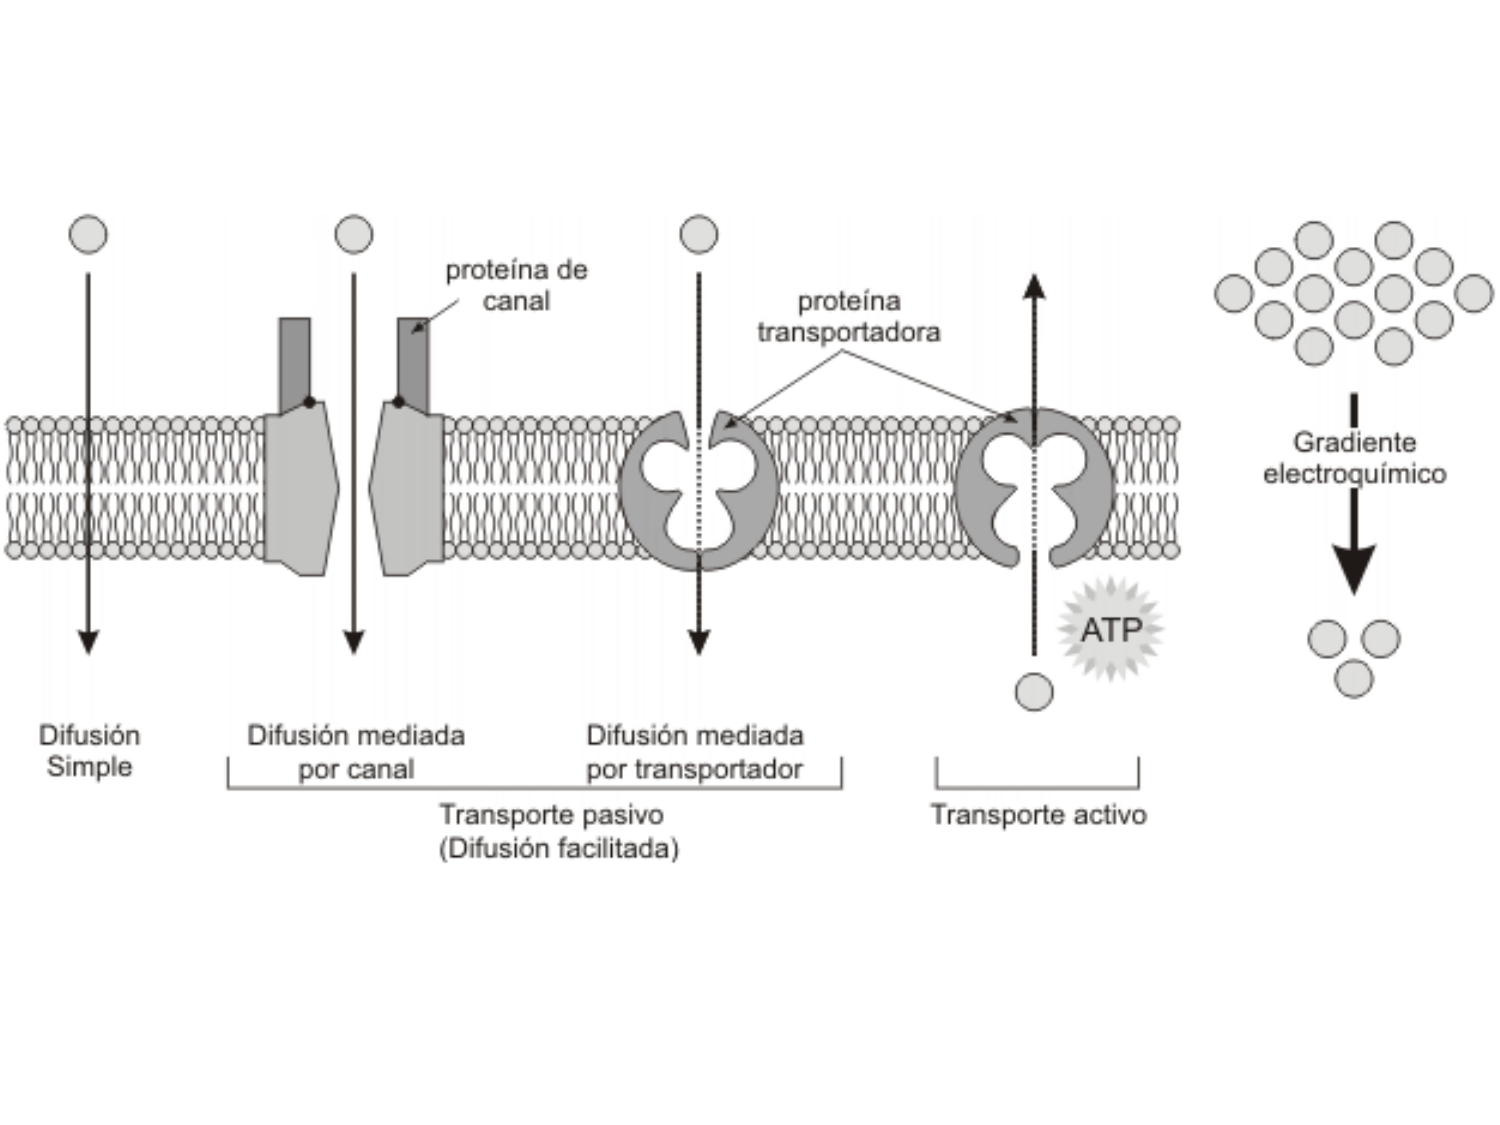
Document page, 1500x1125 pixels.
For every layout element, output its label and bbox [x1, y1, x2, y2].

picture [0, 210, 1500, 868]
